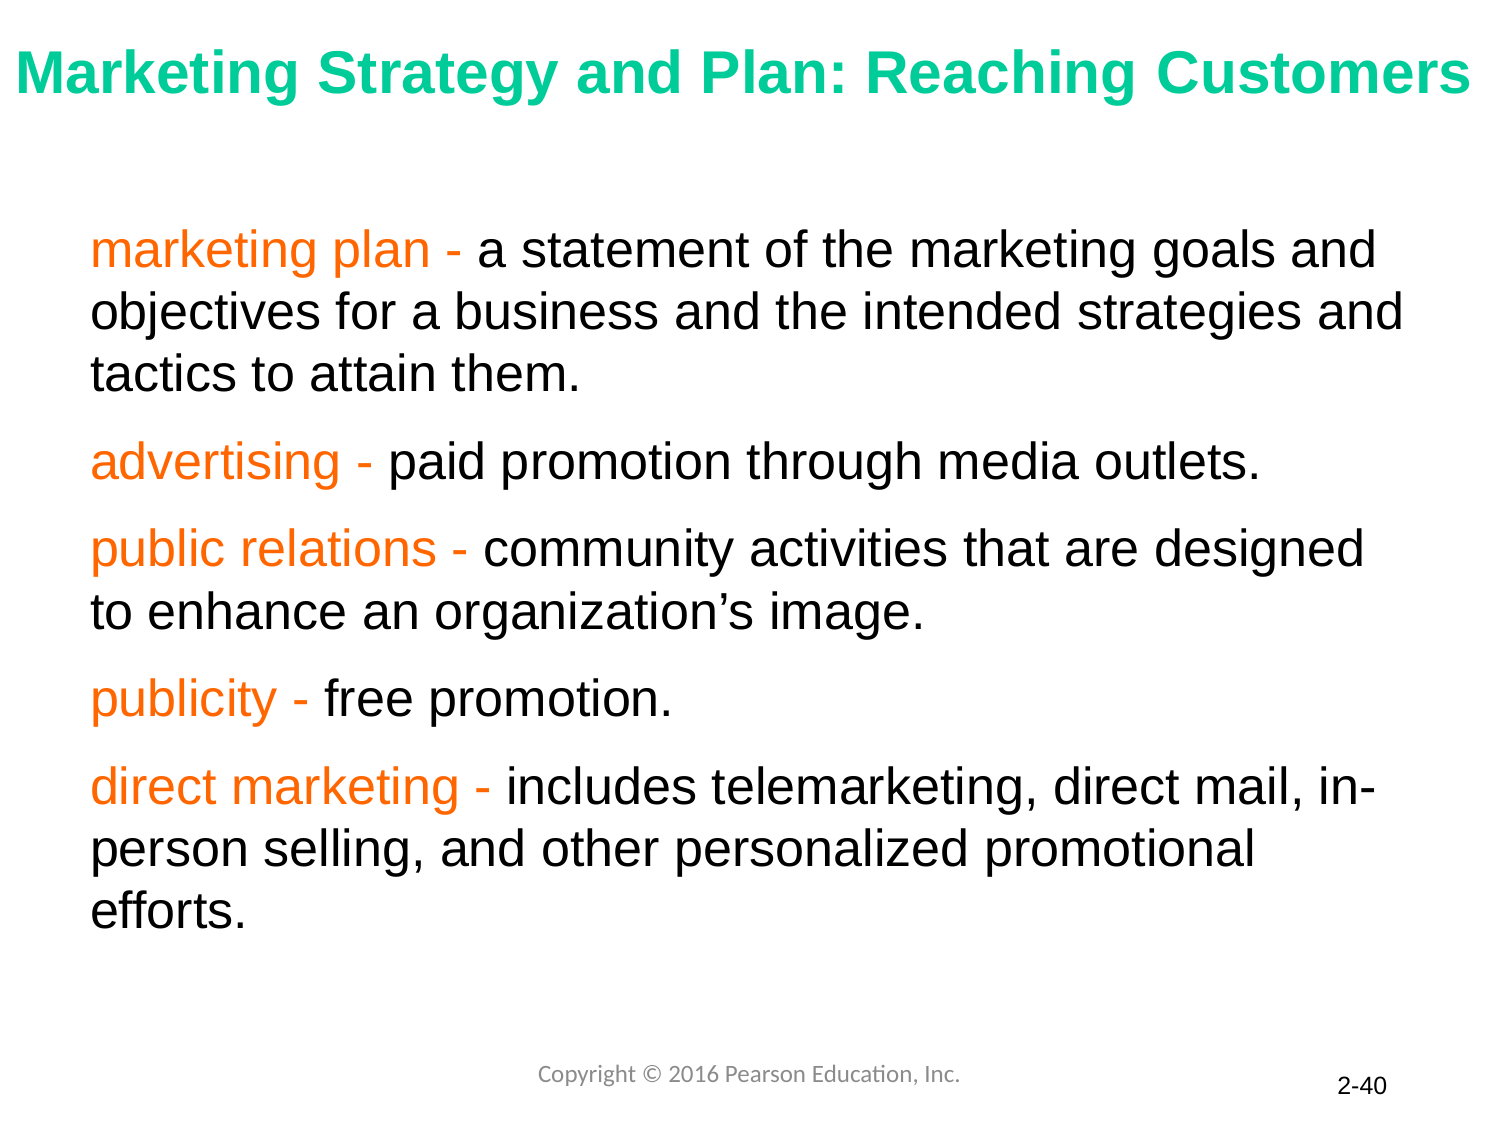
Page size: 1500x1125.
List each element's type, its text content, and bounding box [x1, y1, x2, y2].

list marketing plan - a statement of the marketing goals and objectives for a business and the intended strategies and tactics to attain them. advertising - paid promotion through media outlets. public relations - community activities that are designed to enhance an organization’s image. publicity - free promotion. direct marketing - includes telemarketing, direct mail, in-person selling, and other personalized promotional efforts. [75, 207, 1425, 1088]
text_box Marketing Strategy and Plan: Reaching Customers [0, 0, 1500, 163]
footer Copyright © 2016 Pearson Education, Inc. [512, 1042, 988, 1103]
